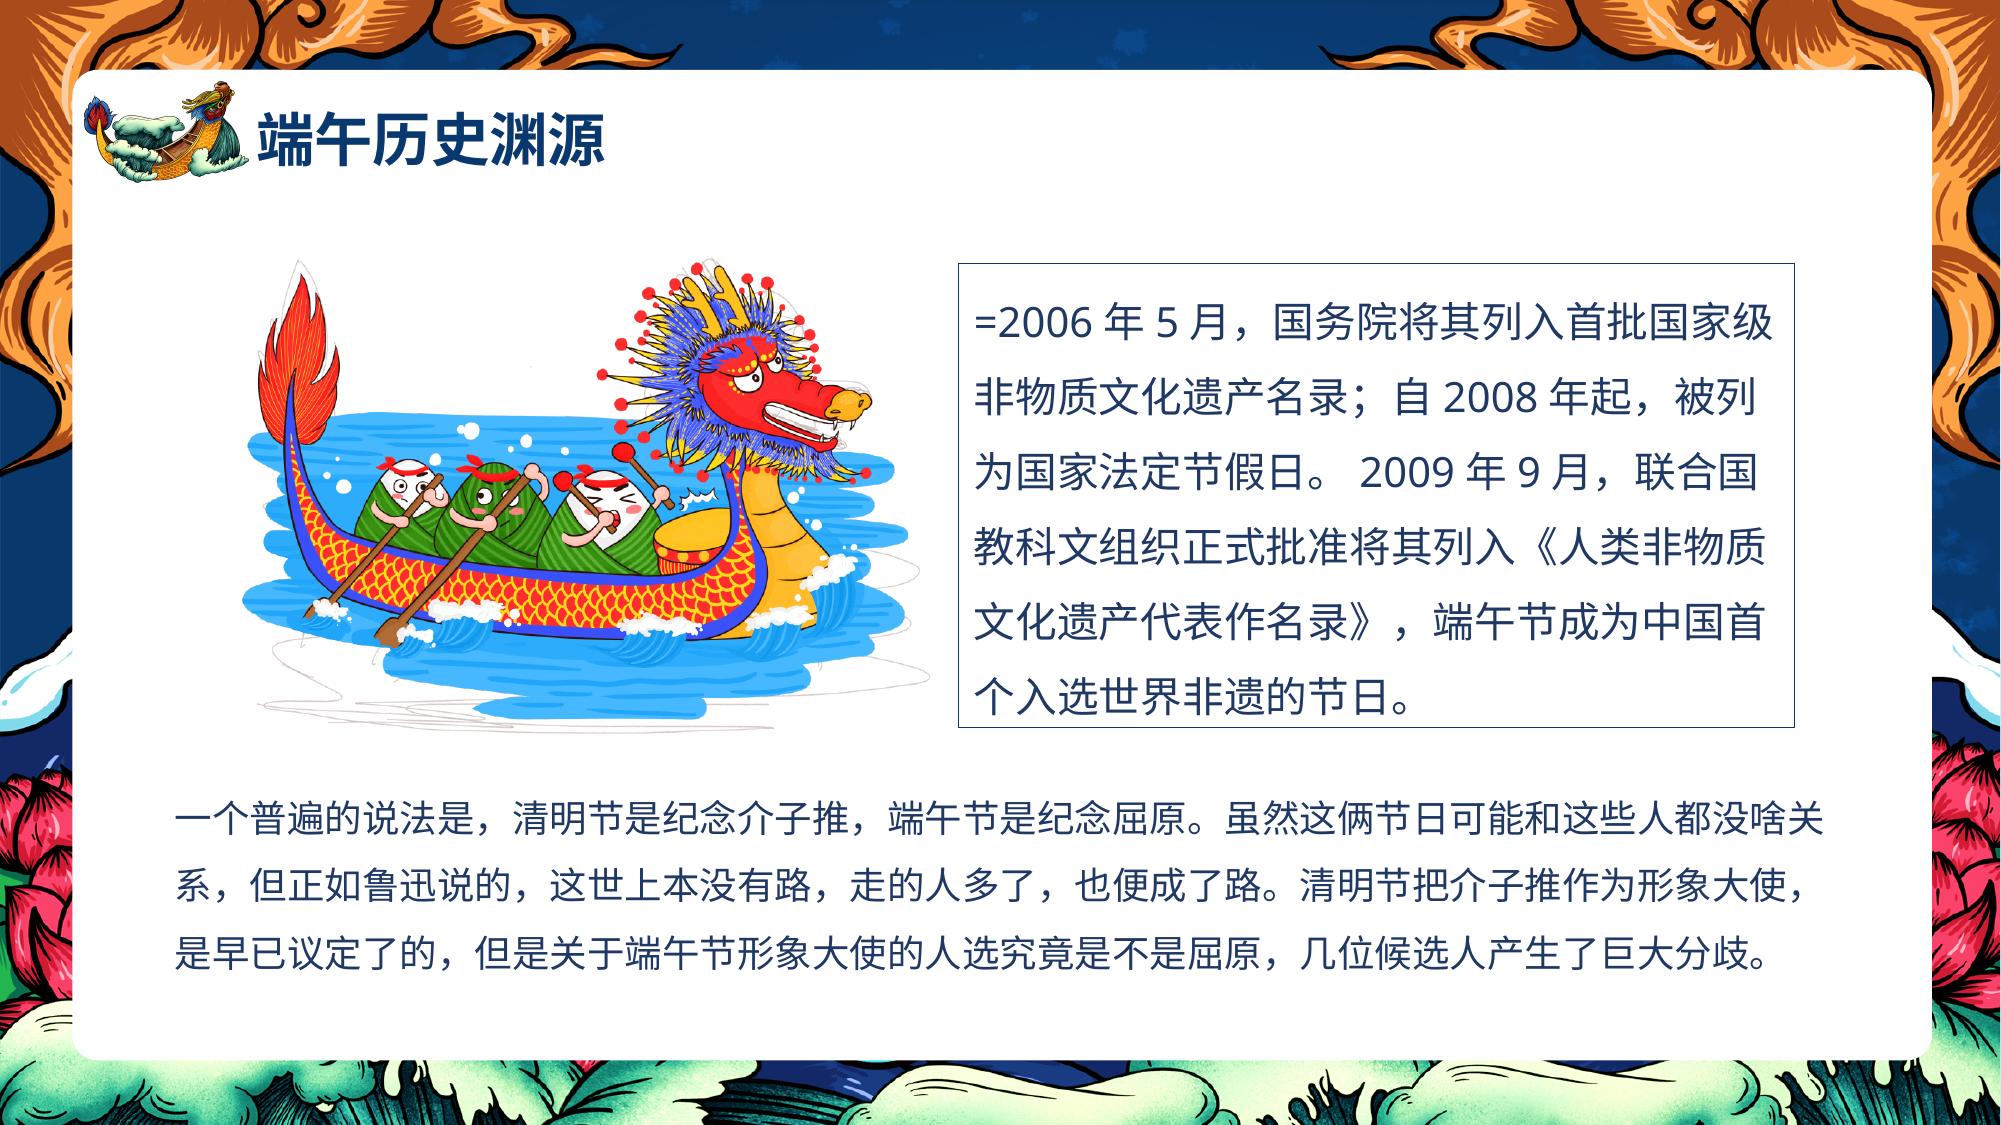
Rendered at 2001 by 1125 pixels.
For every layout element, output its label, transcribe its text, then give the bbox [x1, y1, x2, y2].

text_box 一个普遍的说法是，清明节是纪念介子推，端午节是纪念屈原。虽然这俩节日可能和这些人都没啥关系，但正如鲁迅说的，这世上本没有路，走的人多了，也便成了路。清明节把介子推作为形象大使，是早已议定了的，但是关于端午节形象大使的人选究竟是不是屈原，几位候选人产生了巨大分歧。 [159, 764, 1855, 983]
picture [0, 0, 2001, 1125]
text_box =2006年5月，国务院将其列入首批国家级非物质文化遗产名录；自2008年起，被列为国家法定节假日。2009年9月，联合国教科文组织正式批准将其列入《人类非物质文化遗产代表作名录》，端午节成为中国首个入选世界非遗的节日。 [958, 263, 1795, 728]
picture [313, 1119, 321, 1125]
text_box 端午历史渊源 [241, 95, 621, 133]
picture [1804, 1117, 1815, 1125]
